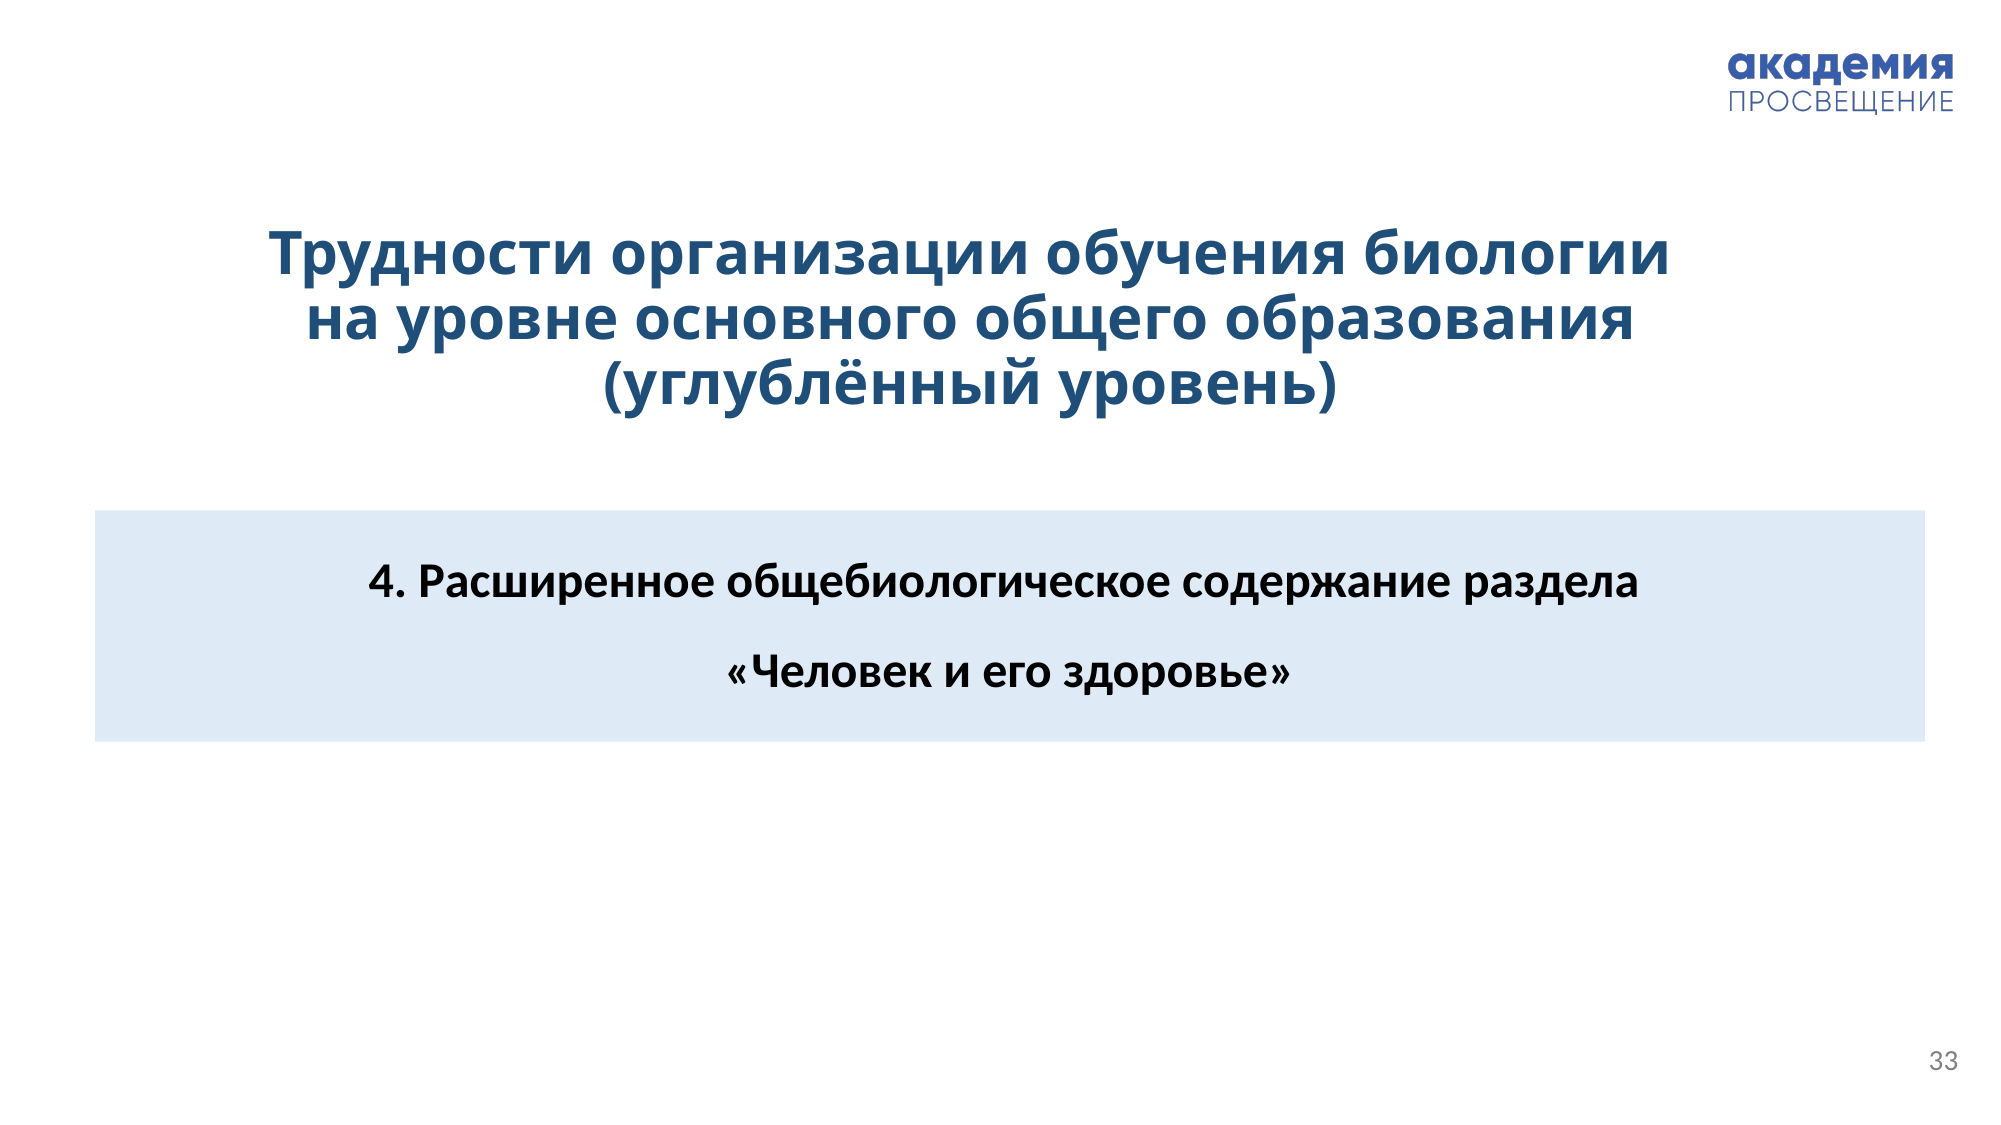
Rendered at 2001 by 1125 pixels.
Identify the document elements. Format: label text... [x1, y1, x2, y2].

title Трудности организации обучения биологии на уровне основного общего образования (углублённый уровень) [108, 214, 1834, 510]
text_box 33 [1850, 1034, 1973, 1084]
picture [1714, 33, 1969, 133]
list 4. Расширенное общебиологическое содержание раздела «Человек и его здоровье» [95, 510, 1925, 742]
